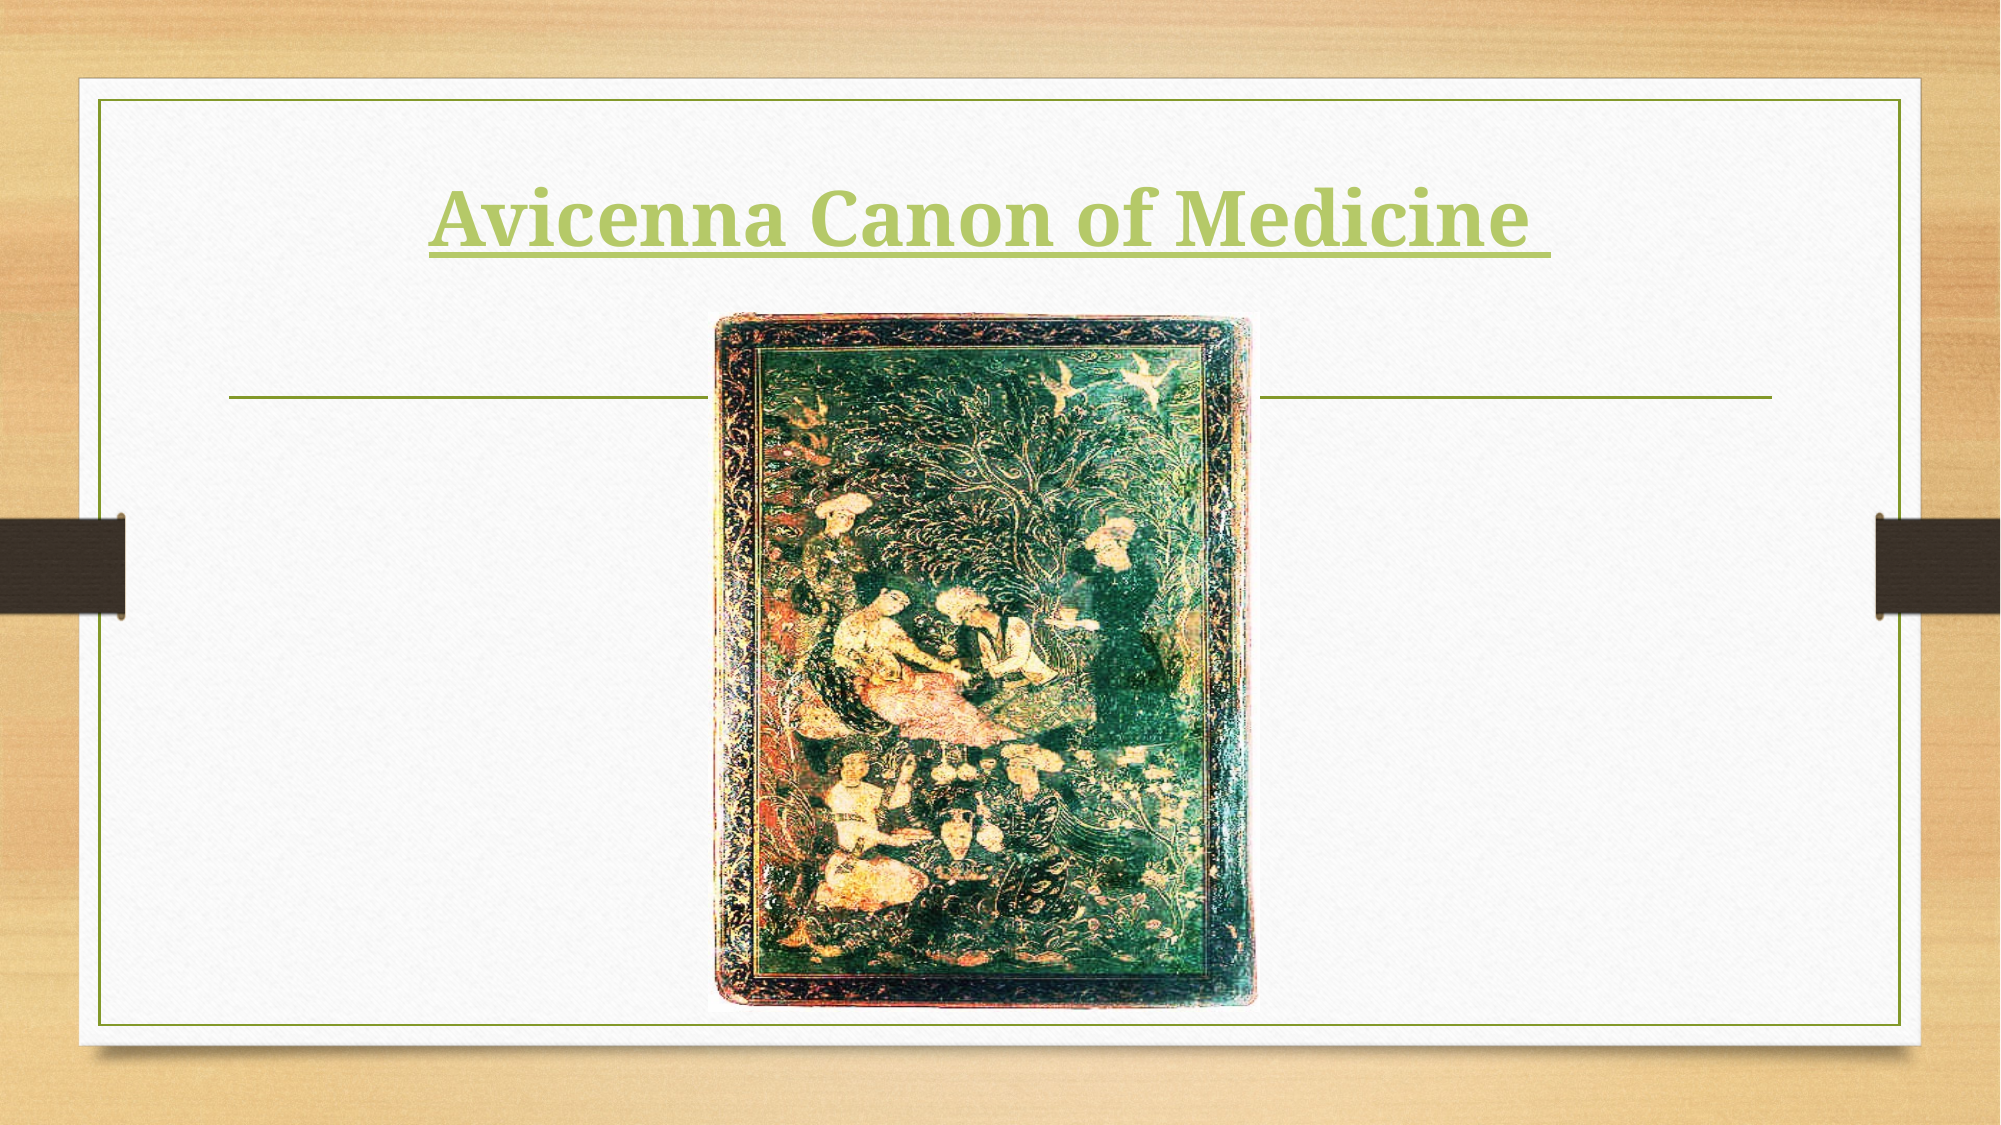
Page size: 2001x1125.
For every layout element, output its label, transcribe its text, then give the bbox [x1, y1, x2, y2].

picture [0, 0, 2001, 1125]
title Avicenna Canon of Medicine [212, 161, 1788, 375]
